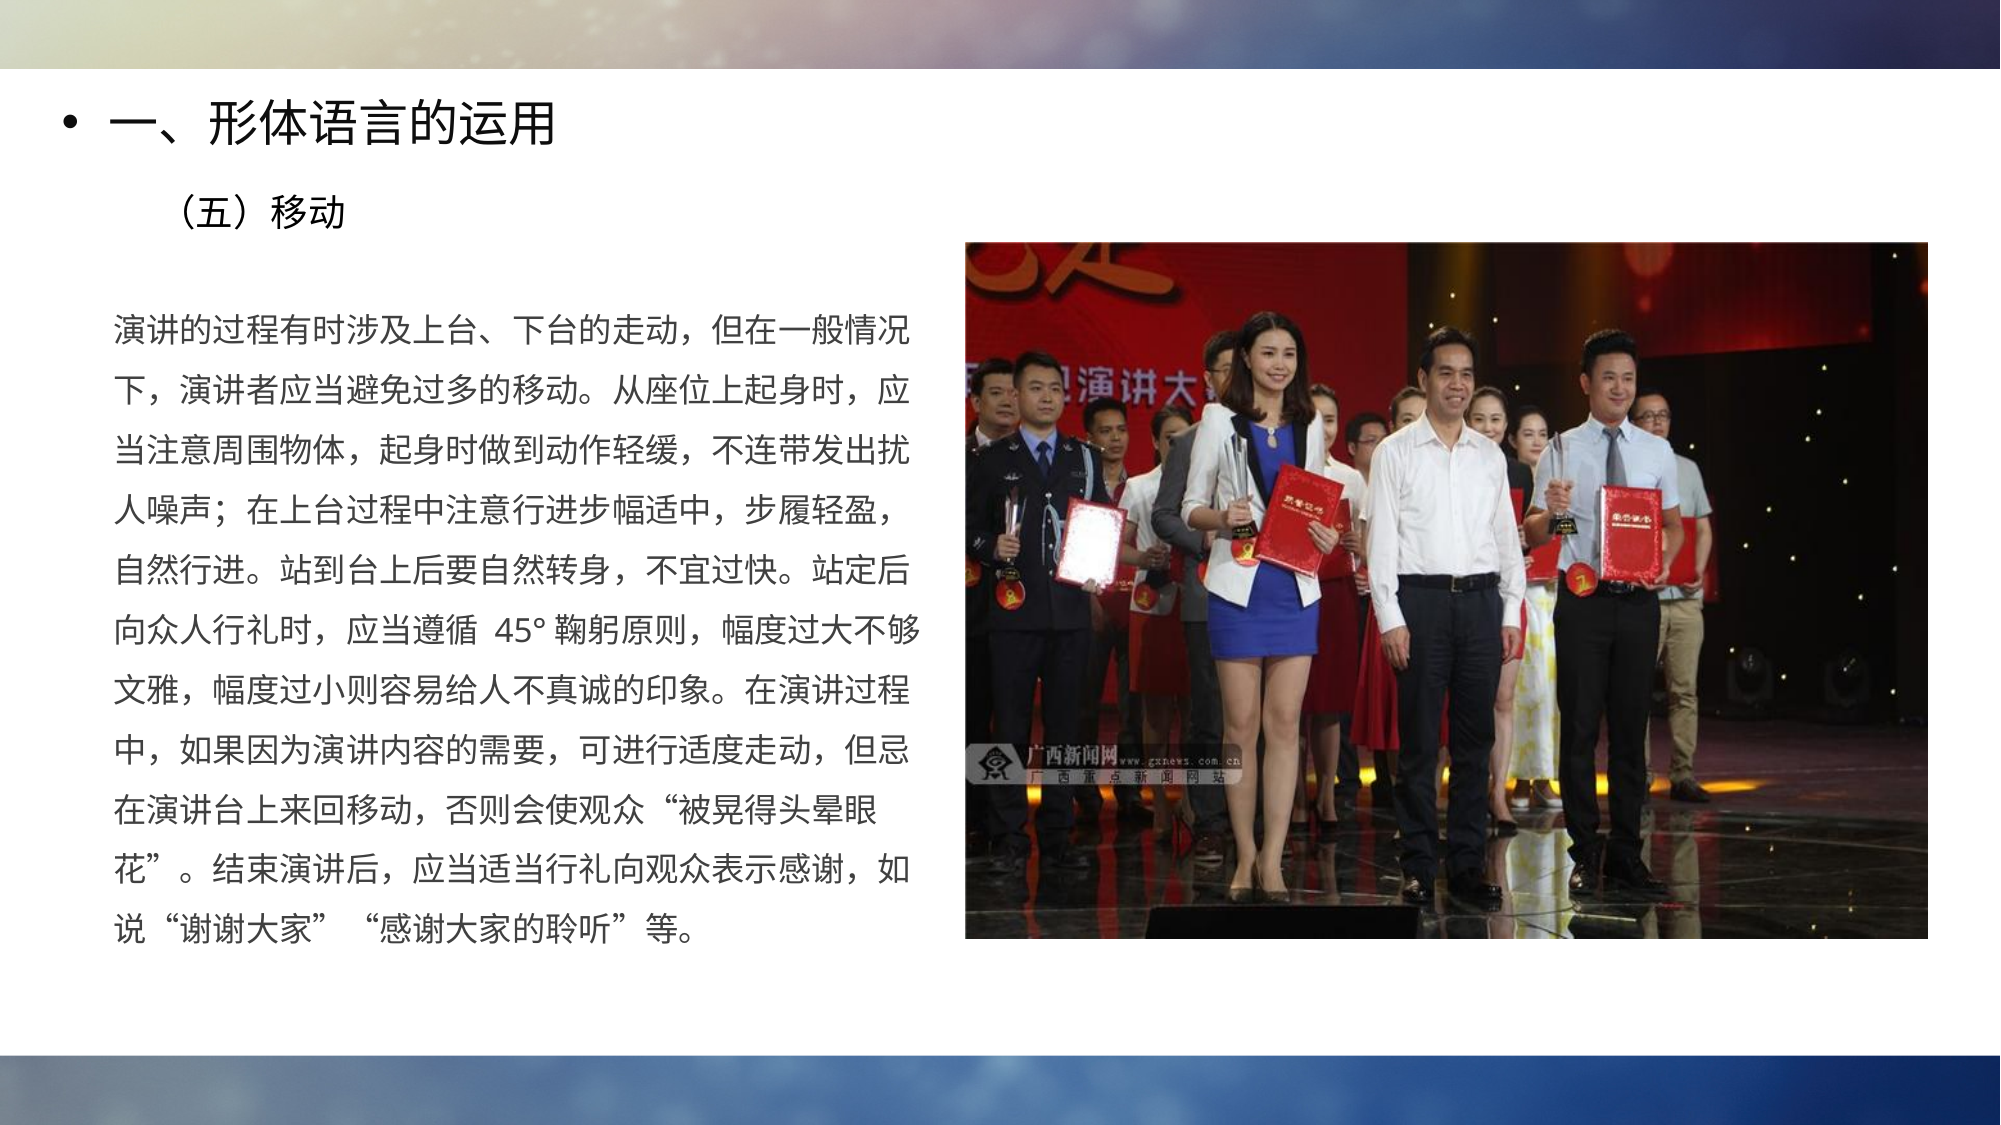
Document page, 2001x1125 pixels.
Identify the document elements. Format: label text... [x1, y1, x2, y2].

picture [964, 242, 1928, 939]
picture [0, 0, 2000, 69]
text_box （五）移动 [143, 181, 361, 242]
picture [0, 1056, 2000, 1125]
text_box 一、形体语言的运用 [46, 84, 724, 160]
text_box 演讲的过程有时涉及上台、下台的走动，但在一般情况下，演讲者应当避免过多的移动。从座位上起身时，应当注意周围物体，起身时做到动作轻缓，不连带发出扰人噪声；在上台过程中注意行进步幅适中，步履轻盈，自然行进。站到台上后要自然转身，不宜过快。站定后向众人行礼时，应当遵循 45°鞠躬原则，幅度过大不够文雅，幅度过小则容易给人不真诚的印象。在演讲过程中，如果因为演讲内容的需要，可进行适度走动，但忌在演讲台上来回移动，否则会使观众“被晃得头晕眼花”。结束演讲后，应当适当行礼向观众表示感谢，如说“谢谢大家”“感谢大家的聆听”等。 [98, 282, 948, 956]
